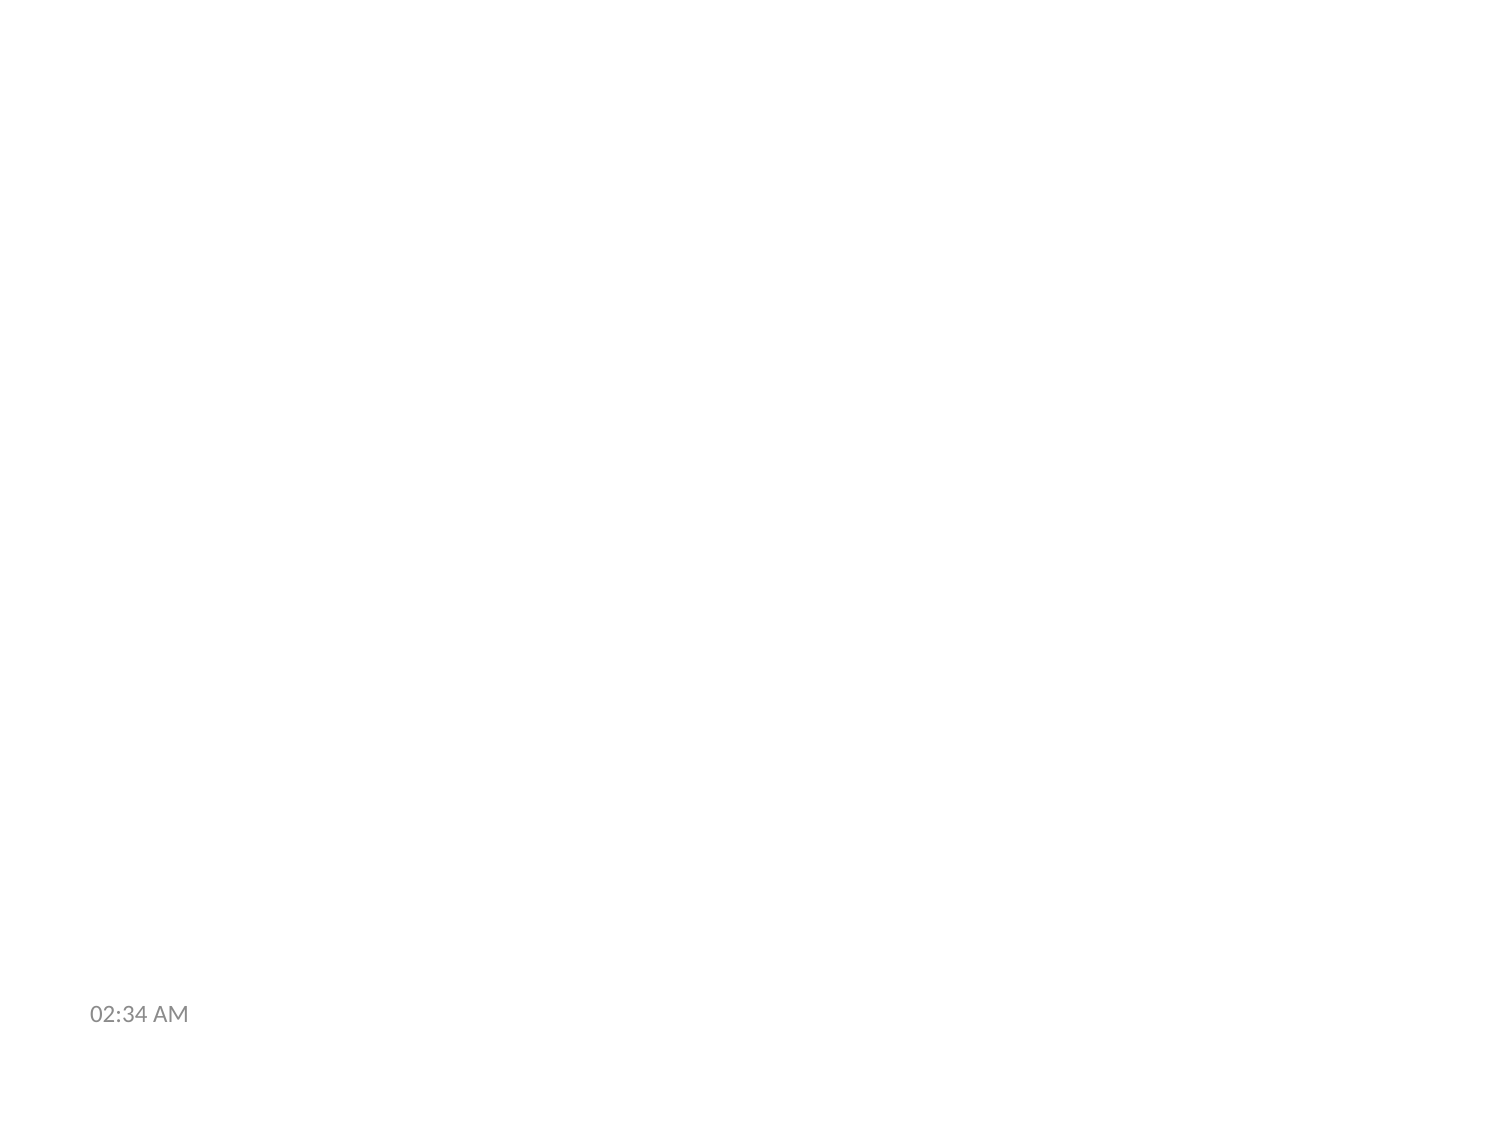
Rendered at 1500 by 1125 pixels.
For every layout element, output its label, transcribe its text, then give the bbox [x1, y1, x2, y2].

text_box 3:35 PM [75, 982, 425, 1043]
